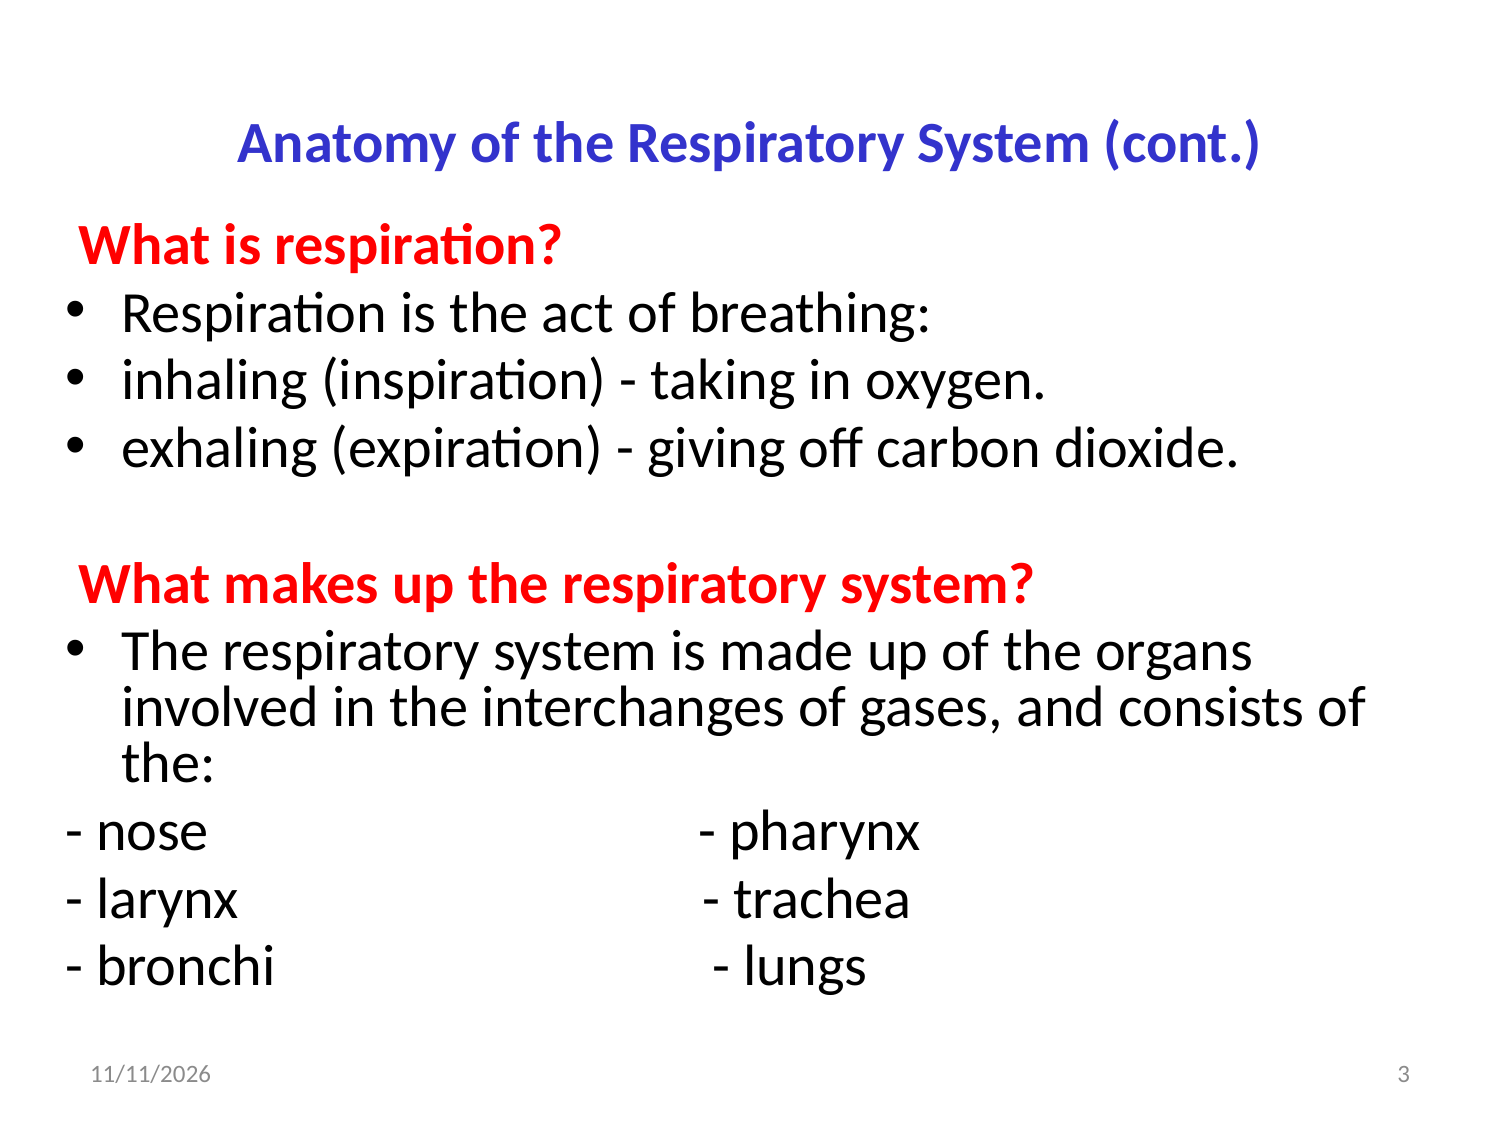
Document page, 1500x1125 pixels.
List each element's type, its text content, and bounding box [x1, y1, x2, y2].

list What is respiration? Respiration is the act of breathing: inhaling (inspiration) - taking in oxygen. exhaling (expiration) - giving off carbon dioxide. What makes up the respiratory system? The respiratory system is made up of the organs involved in the interchanges of gases, and consists of the: - nose - pharynx - larynx - trachea - bronchi - lungs [50, 212, 1469, 1038]
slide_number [75, 1042, 425, 1103]
slide_number 3 [1074, 1042, 1425, 1103]
title Anatomy of the Respiratory System (cont.) [75, 45, 1425, 212]
